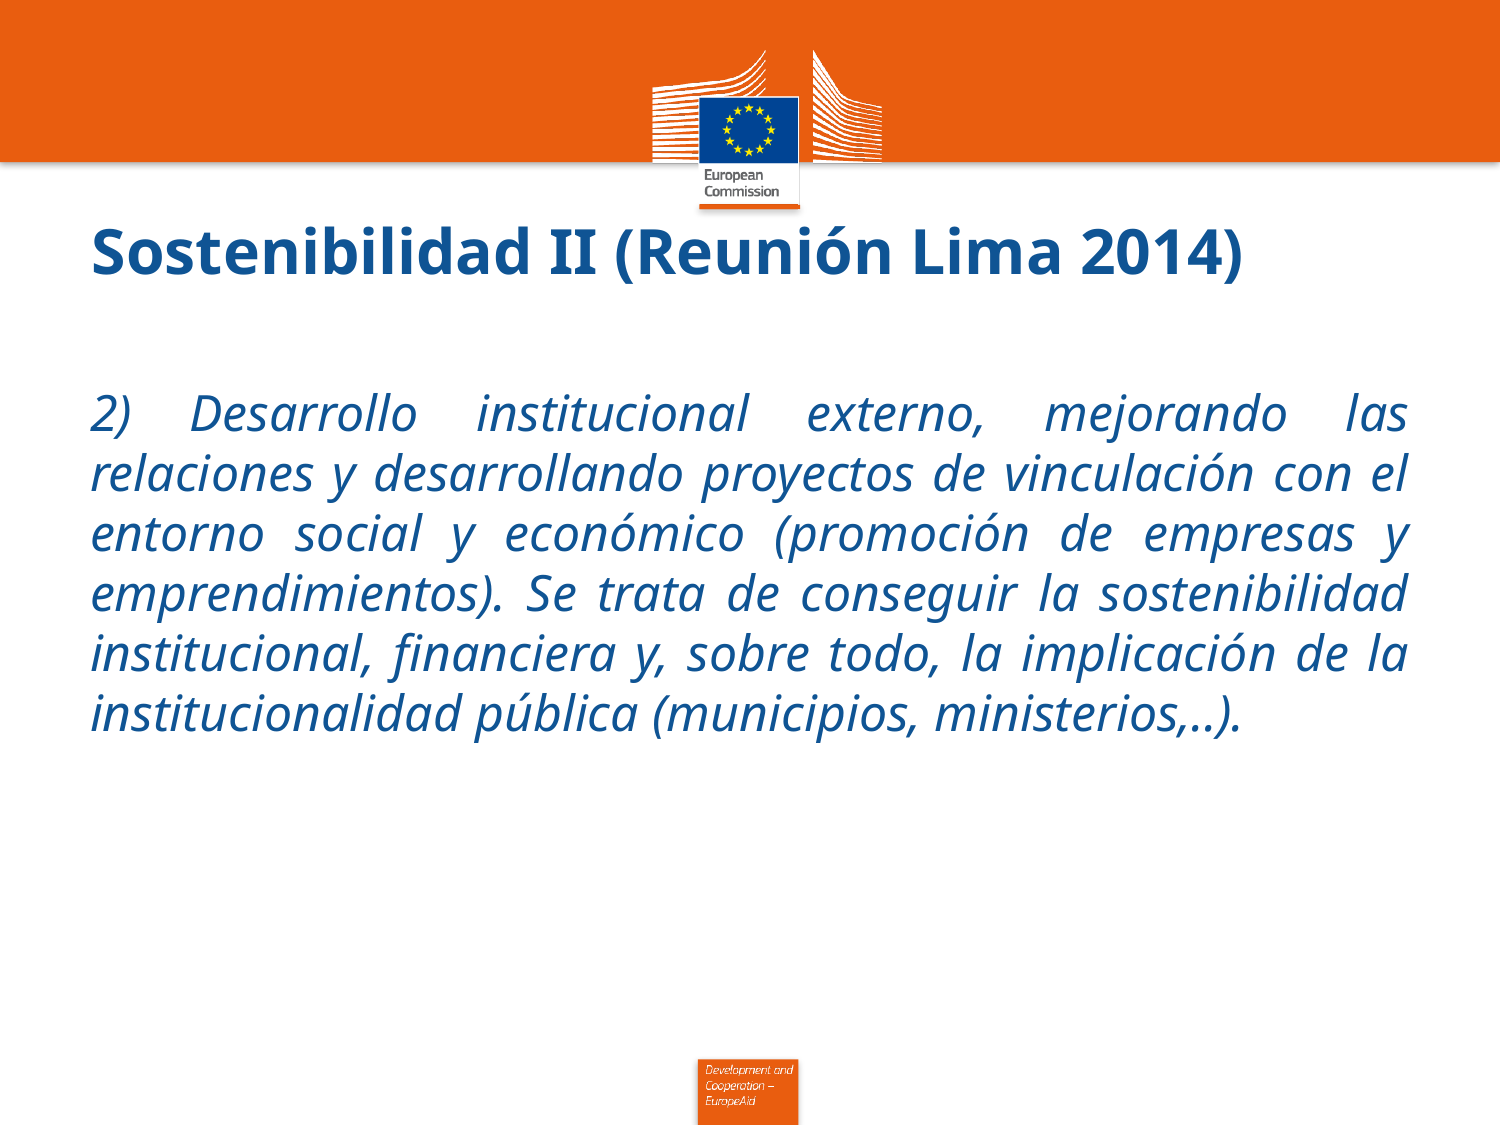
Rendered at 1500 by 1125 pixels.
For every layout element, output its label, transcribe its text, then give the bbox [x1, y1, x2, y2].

picture [698, 1059, 799, 1125]
list 2) Desarrollo institucional externo, mejorando las relaciones y desarrollando proyectos de vinculación con el entorno social y económico (promoción de empresas y emprendimientos). Se trata de conseguir la sostenibilidad institucional, financiera y, sobre todo, la implicación de la institucionalidad pública (municipios, ministerios,..). [74, 373, 1426, 929]
picture [615, 50, 882, 172]
title Sostenibilidad II (Reunión Lima 2014) [76, 172, 1471, 327]
